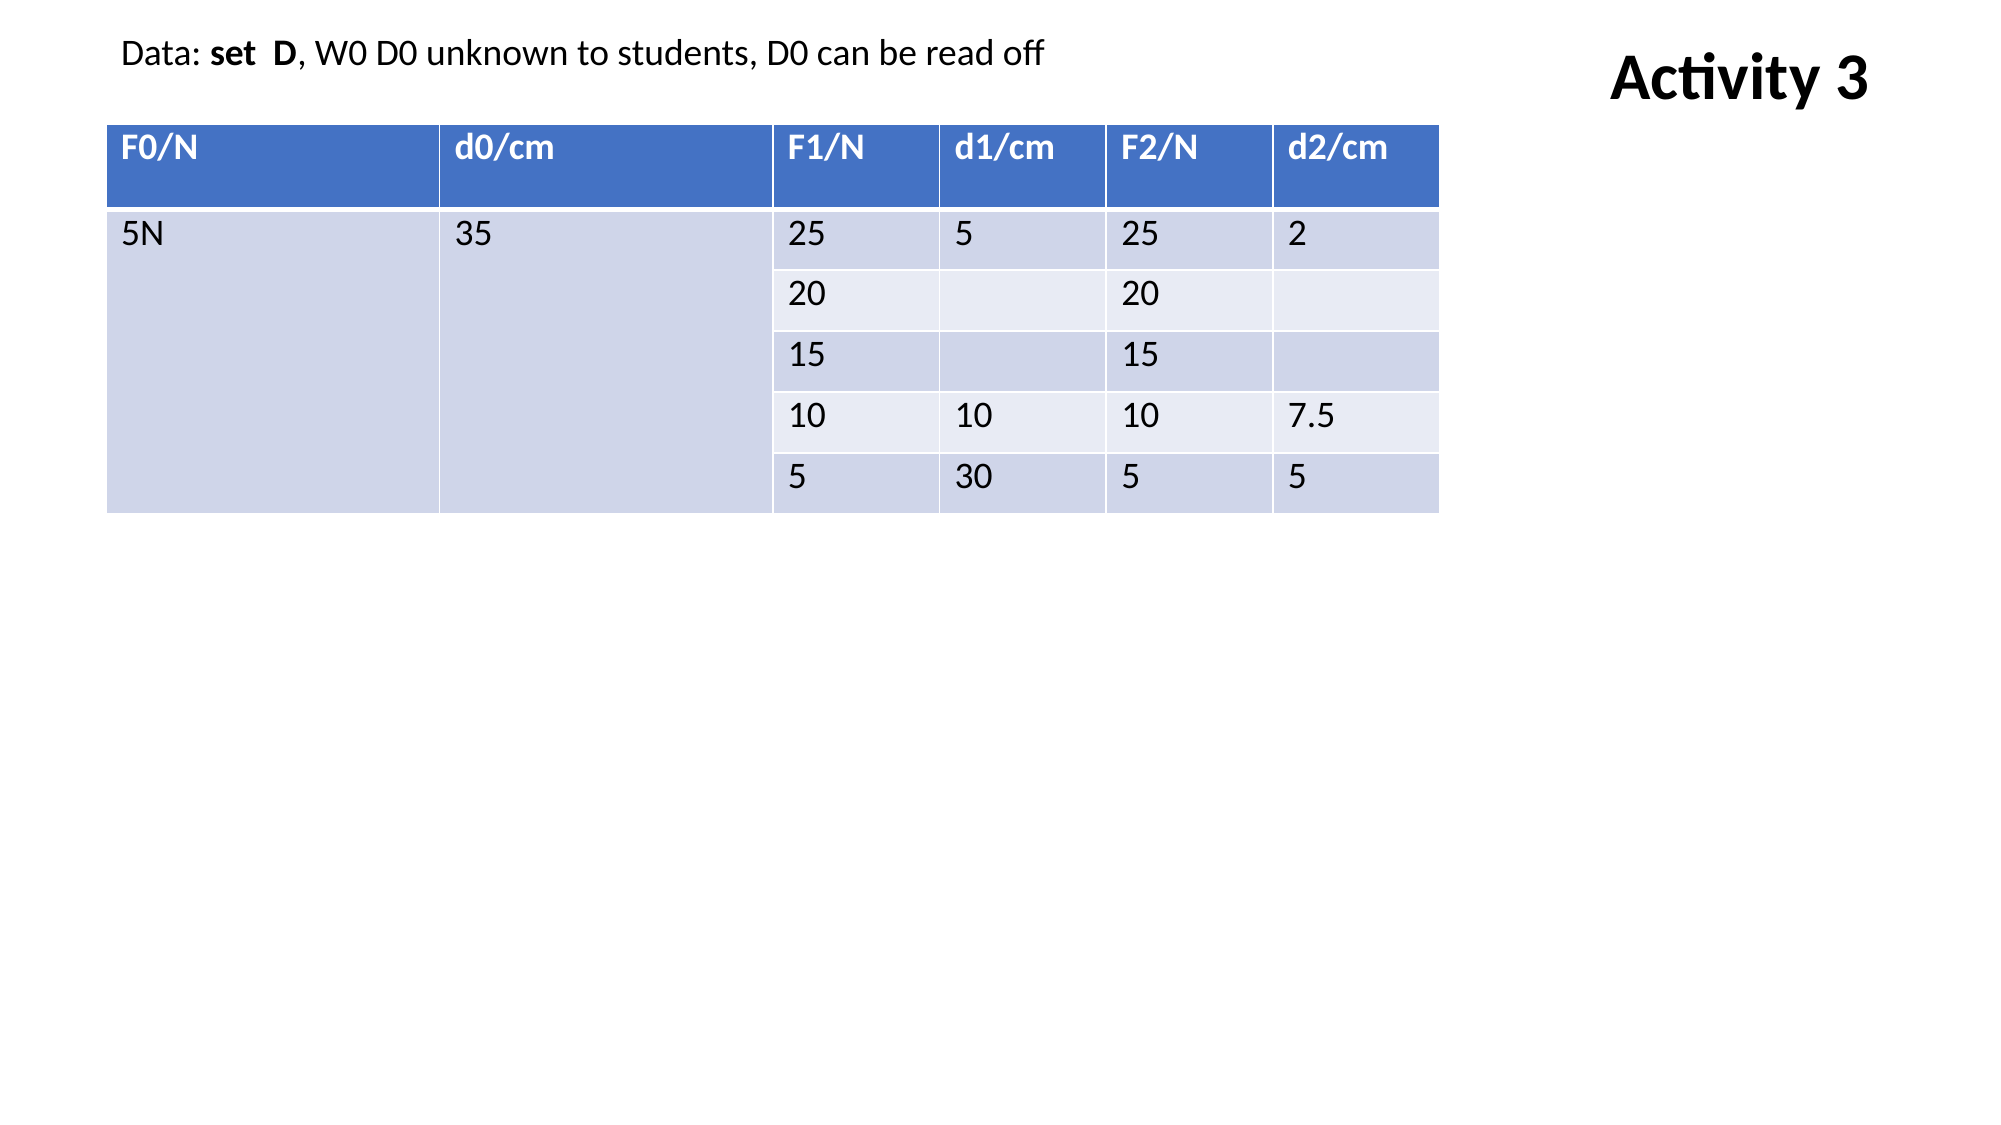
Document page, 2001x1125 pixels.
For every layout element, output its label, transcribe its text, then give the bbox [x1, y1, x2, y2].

table_cell [940, 332, 1105, 391]
table_cell 15 [774, 332, 939, 391]
table_header d2/cm [1274, 125, 1439, 207]
table_cell 10 [1107, 393, 1272, 452]
table_cell 5 [1107, 454, 1272, 513]
table_cell 25 [1107, 212, 1272, 269]
text_box Data: set D, W0 D0 unknown to students, D0 can be read off [106, 20, 1074, 81]
table_cell [1274, 271, 1439, 330]
table_header F1/N [774, 125, 939, 207]
table_cell 10 [774, 393, 939, 452]
table_cell 5N [107, 212, 439, 513]
table_cell 20 [774, 271, 939, 330]
table_cell [1274, 332, 1439, 391]
table_cell 10 [940, 393, 1105, 452]
table_cell 35 [440, 212, 772, 513]
table_cell [940, 271, 1105, 330]
table_cell 15 [1107, 332, 1272, 391]
table_cell 5 [774, 454, 939, 513]
table_header F0/N [107, 125, 439, 207]
table_cell 25 [774, 212, 939, 269]
table_cell 5 [940, 212, 1105, 269]
table_cell 30 [940, 454, 1105, 513]
table_cell 2 [1274, 212, 1439, 269]
table_header d0/cm [440, 125, 772, 207]
table_header d1/cm [940, 125, 1105, 207]
text_box Activity 3 [1595, 25, 1917, 121]
table_cell 5 [1274, 454, 1439, 513]
table_cell 20 [1107, 271, 1272, 330]
table_cell 7.5 [1274, 393, 1439, 452]
table_header F2/N [1107, 125, 1272, 207]
